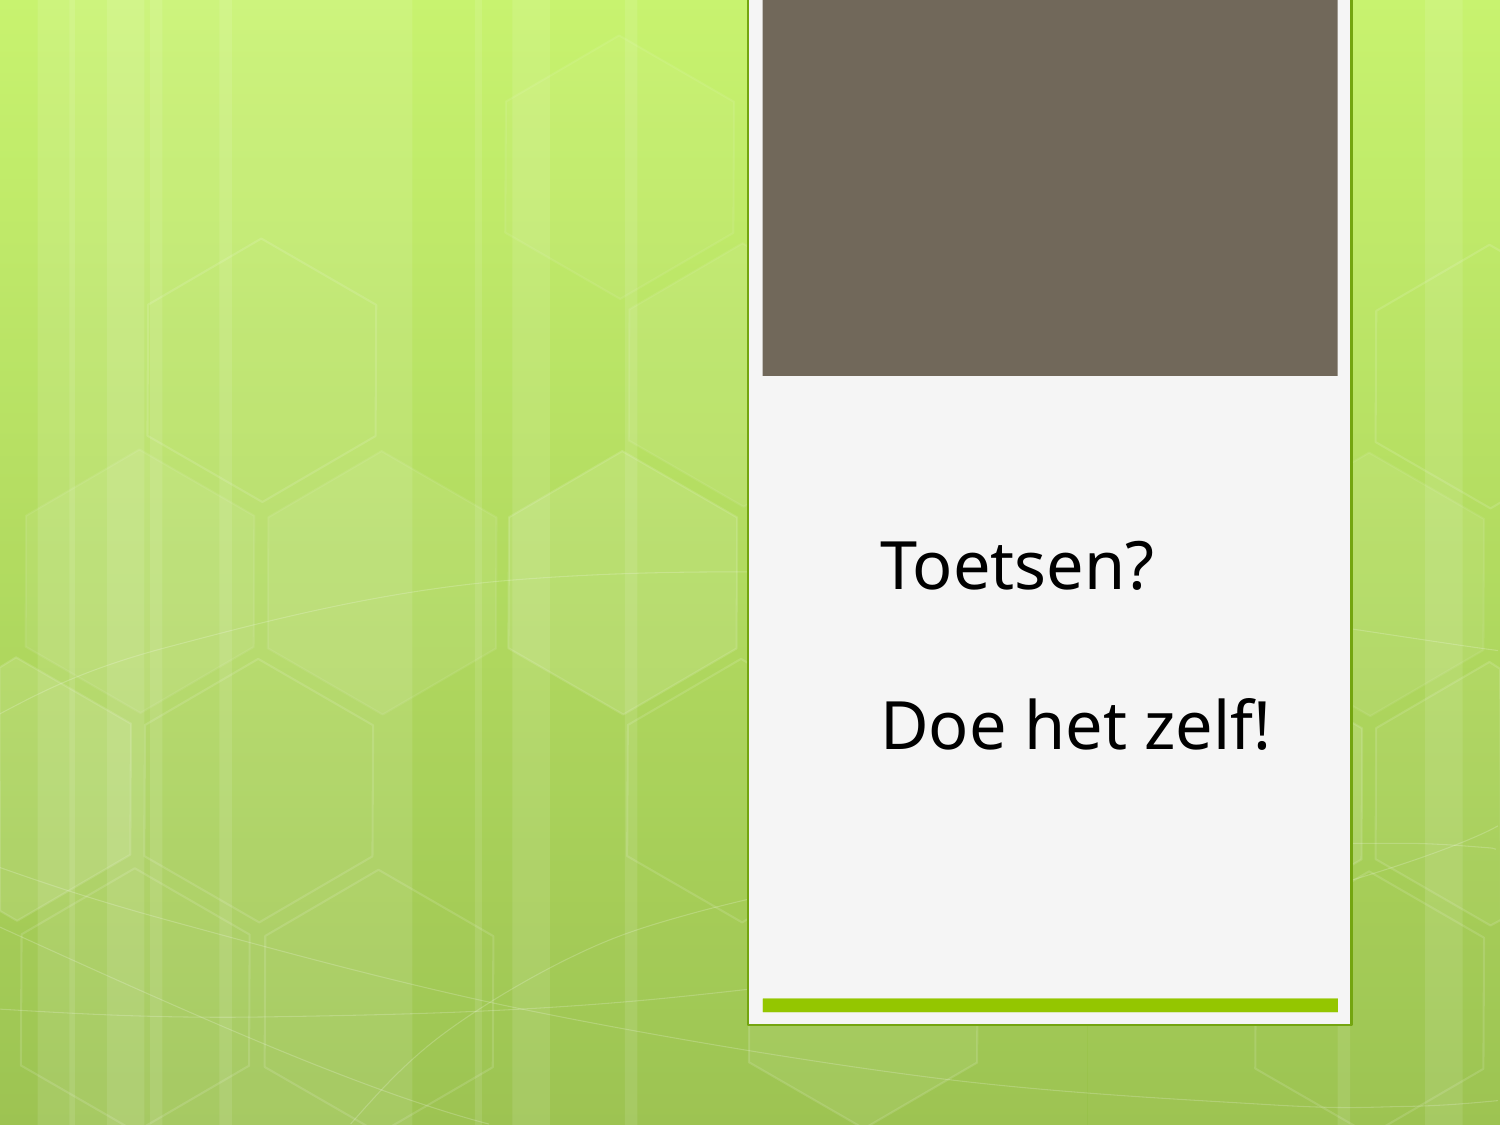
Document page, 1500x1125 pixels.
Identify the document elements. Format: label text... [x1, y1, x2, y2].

text_box Toetsen? Doe het zelf! [865, 515, 1287, 770]
